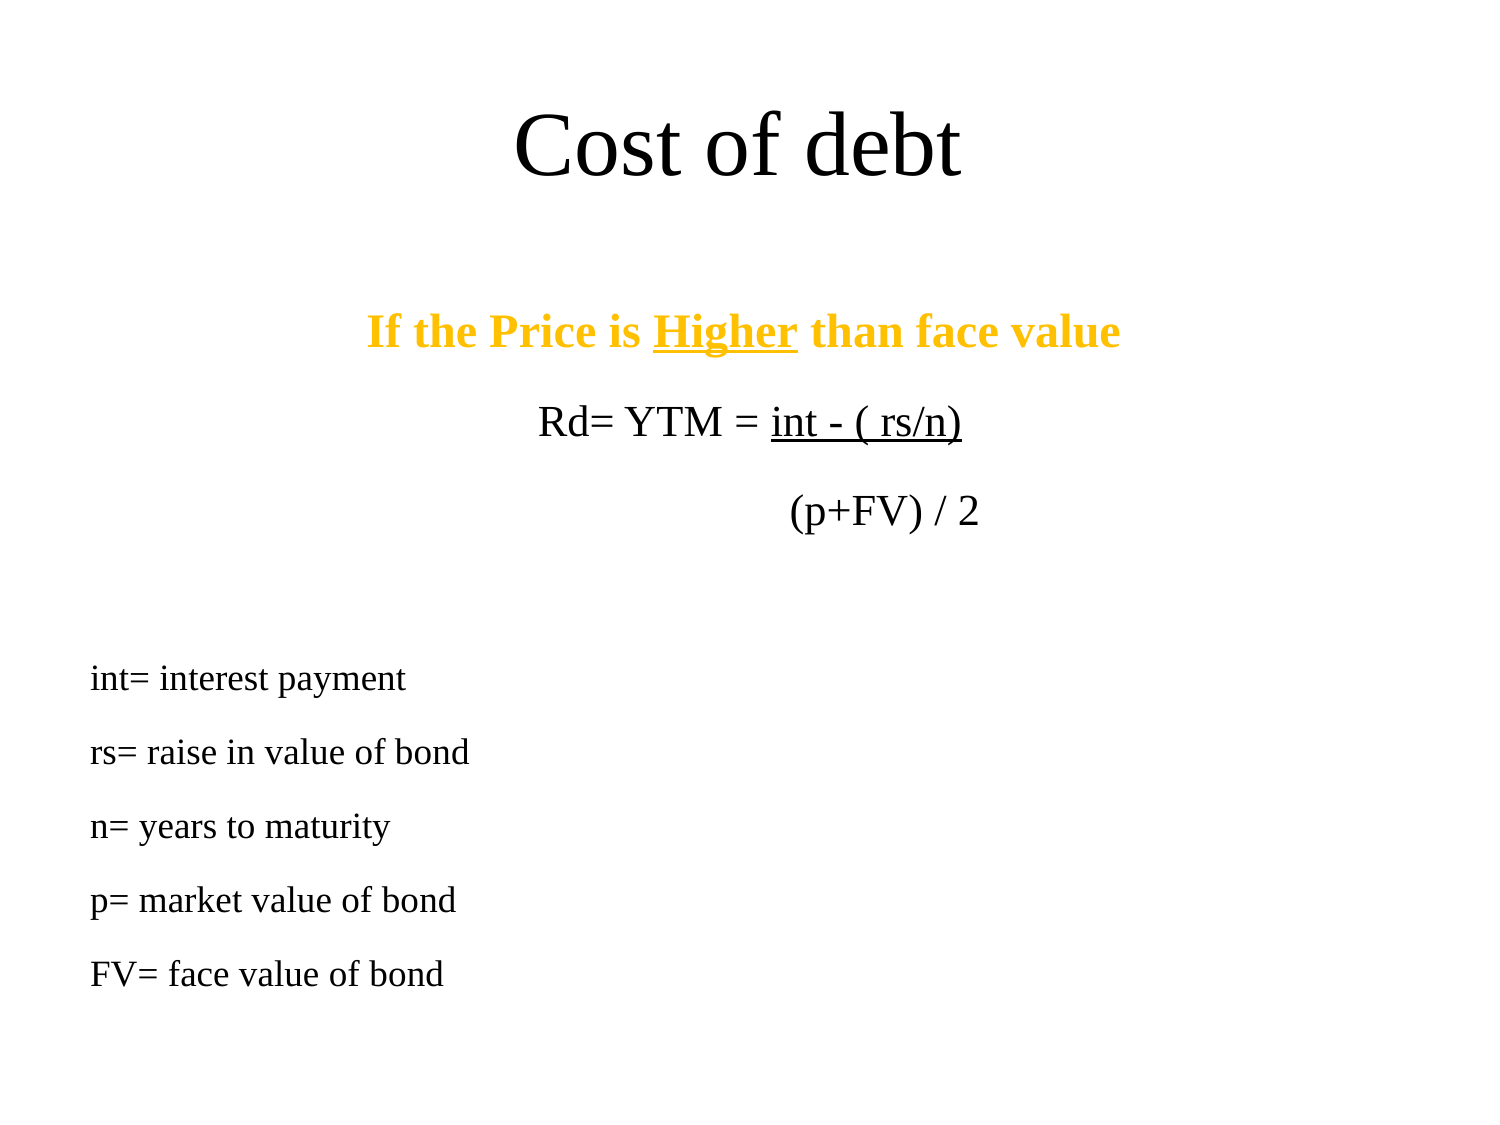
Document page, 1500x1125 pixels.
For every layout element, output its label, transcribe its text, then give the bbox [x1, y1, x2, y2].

title Cost of debt [75, 45, 1425, 233]
list If the Price is Higher than face value Rd= YTM = int - ( rs/n) (p+FV) / 2 int= interest payment rs= raise in value of bond n= years to maturity p= market value of bond FV= face value of bond [75, 262, 1425, 1005]
